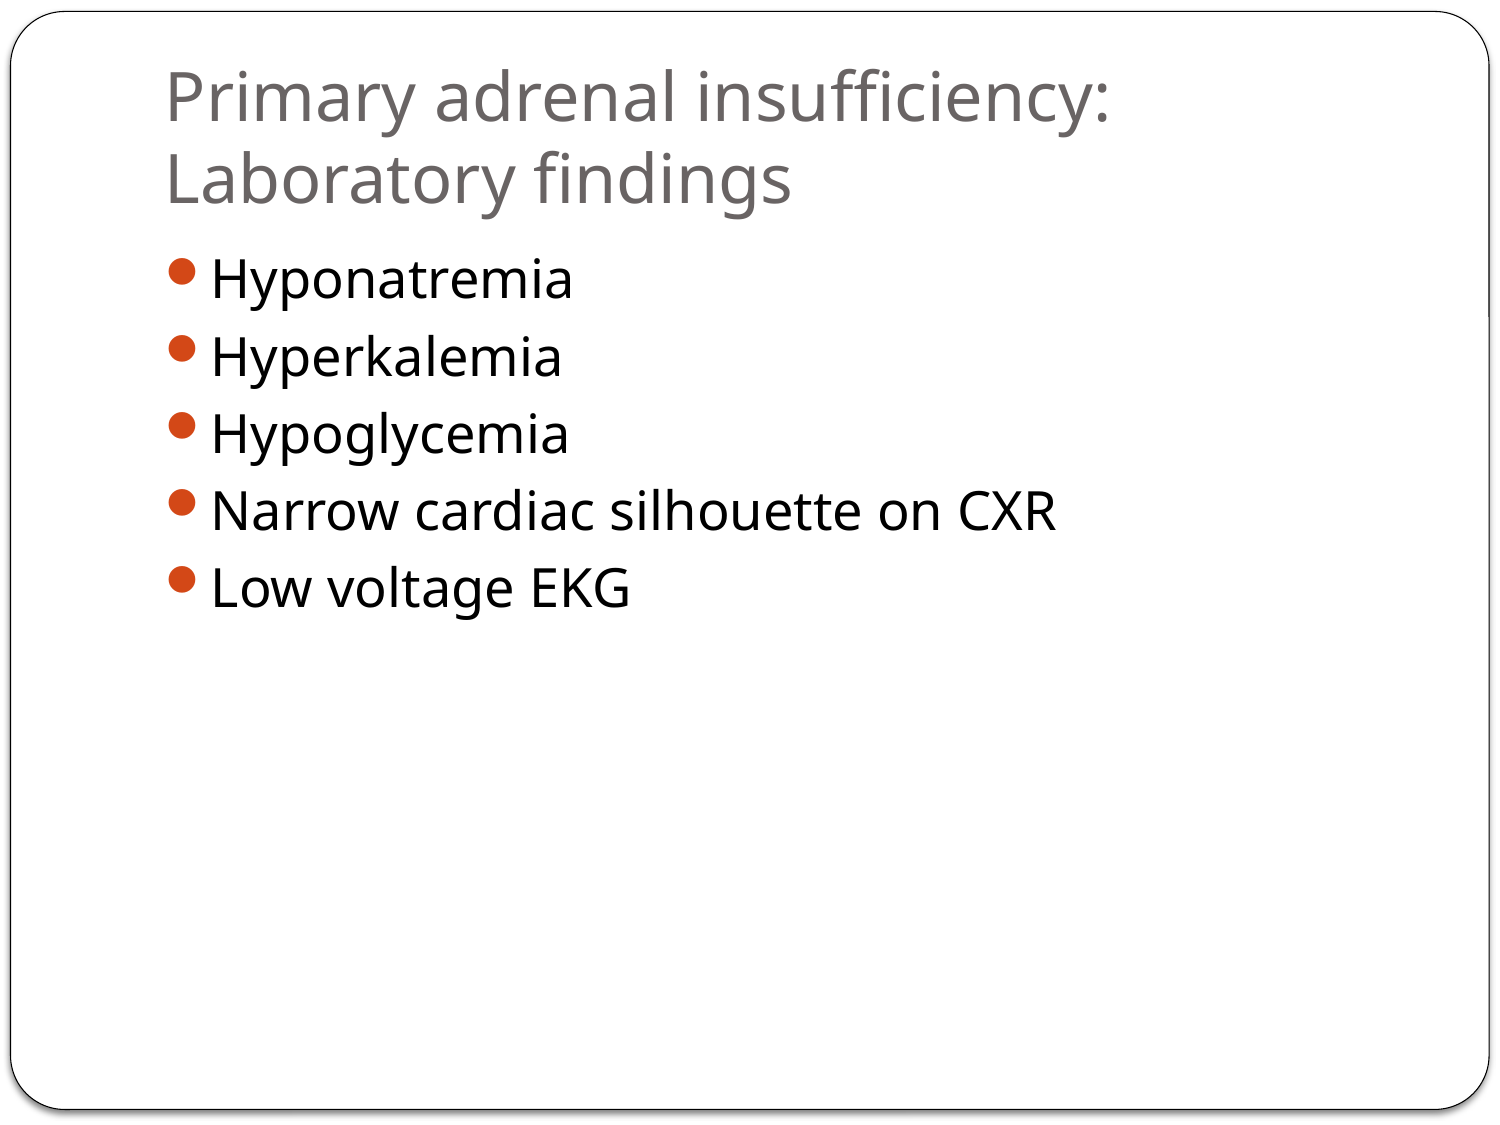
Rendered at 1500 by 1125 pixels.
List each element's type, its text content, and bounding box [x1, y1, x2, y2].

list Hyponatremia Hyperkalemia Hypoglycemia Narrow cardiac silhouette on CXR Low voltage EKG [150, 237, 1425, 988]
title Primary adrenal insufficiency: Laboratory findings [150, 45, 1425, 233]
